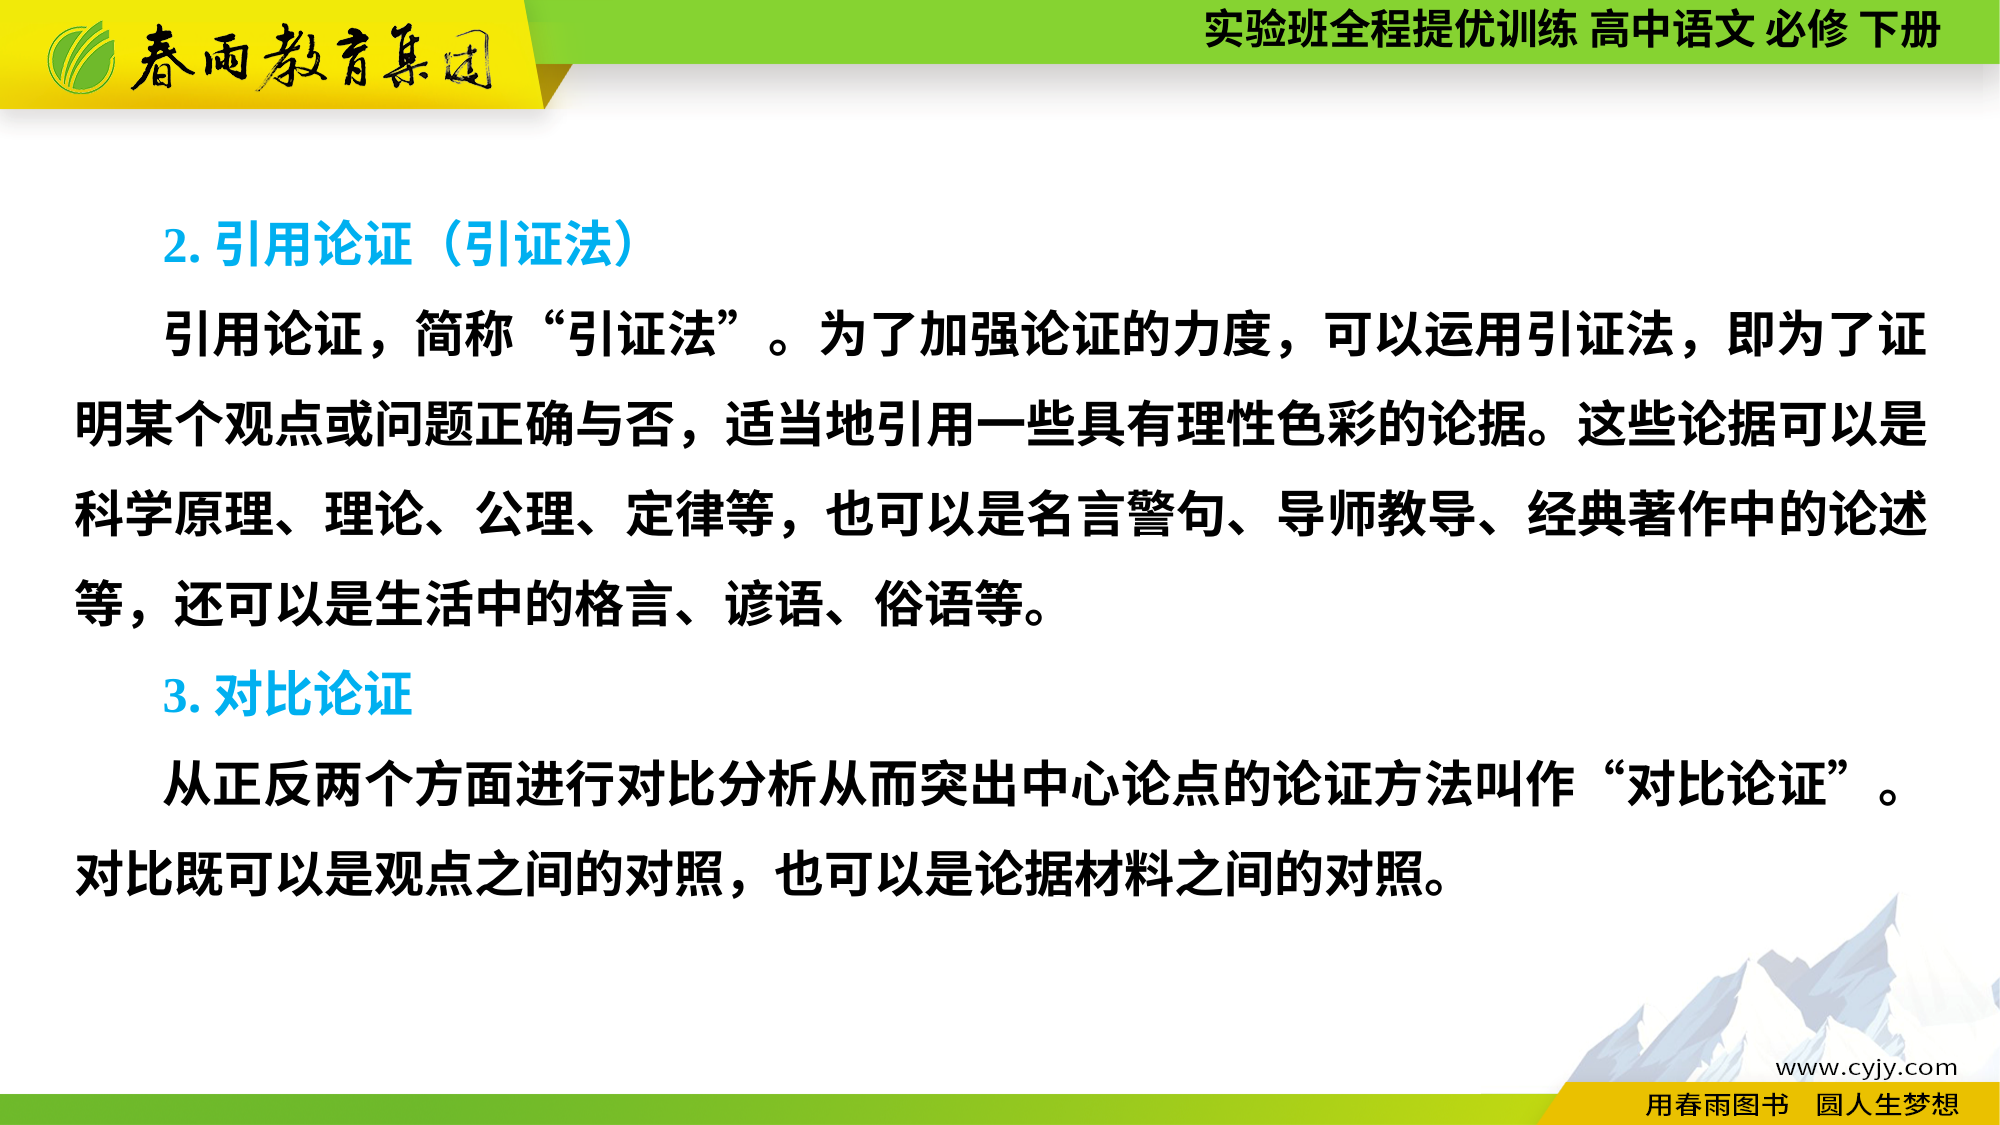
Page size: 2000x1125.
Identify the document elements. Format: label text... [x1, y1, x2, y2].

list 2.引用论证（引证法） 引用论证，简称“引证法”。为了加强论证的力度，可以运用引证法，即为了证明某个观点或问题正确与否，适当地引用一些具有理性色彩的论据。这些论据可以是科学原理、理论、公理、定律等，也可以是名言警句、导师教导、经典著作中的论述等，还可以是生活中的格言、谚语、俗语等。 3.对比论证 从正反两个方面进行对比分析从而突出中心论点的论证方法叫作“对比论证”。对比既可以是观点之间的对照，也可以是论据材料之间的对照。 [59, 174, 1944, 917]
picture [0, 0, 2000, 1125]
